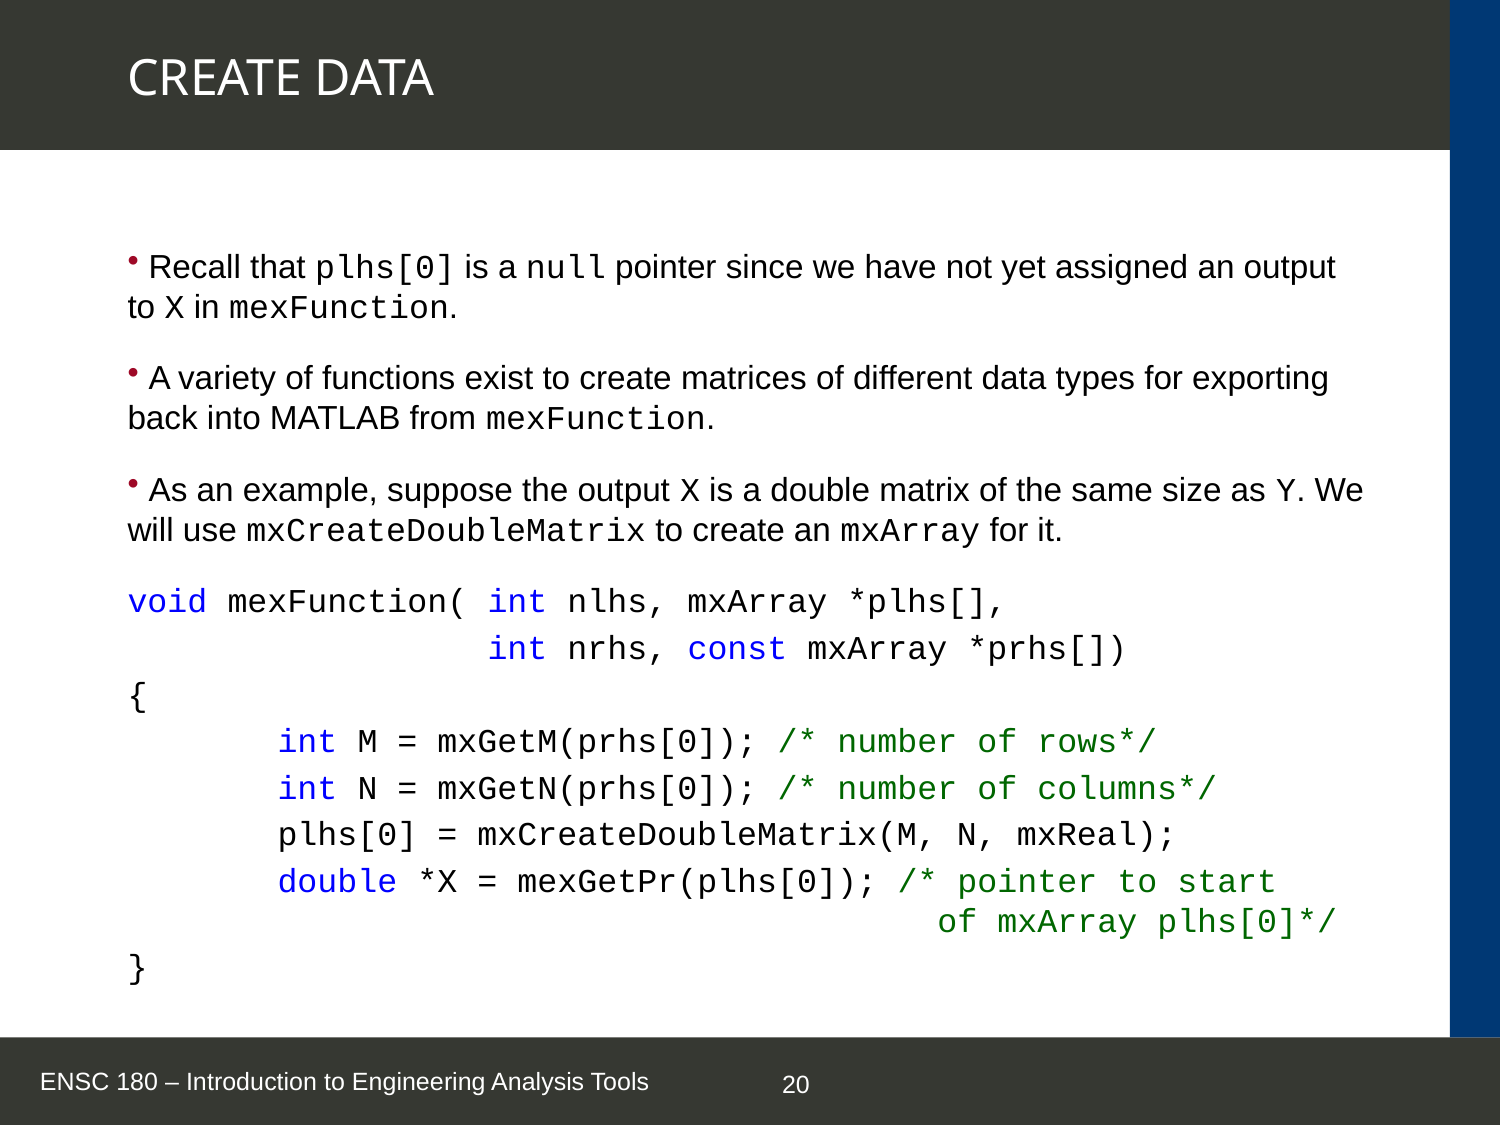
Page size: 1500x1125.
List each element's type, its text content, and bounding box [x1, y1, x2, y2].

title CREATE DATA [112, 37, 1450, 138]
list Recall that plhs[0] is a null pointer since we have not yet assigned an output to X in mexFunction. A variety of functions exist to create matrices of different data types for exporting back into MATLAB from mexFunction. As an example, suppose the output X is a double matrix of the same size as Y. We will use mxCreateDoubleMatrix to create an mxArray for it. void mexFunction( int nlhs, mxArray *plhs[], int nrhs, const mxArray *prhs[]) { int M = mxGetM(prhs[0]); /* number of rows*/ int N = mxGetN(prhs[0]); /* number of columns*/ plhs[0] = mxCreateDoubleMatrix(M, N, mxReal); double *X = mexGetPr(plhs[0]); /* pointer to start of mxArray plhs[0]*/ } [112, 237, 1388, 1029]
footer ENSC 180 – Introduction to Engineering Analysis Tools [24, 1057, 740, 1113]
